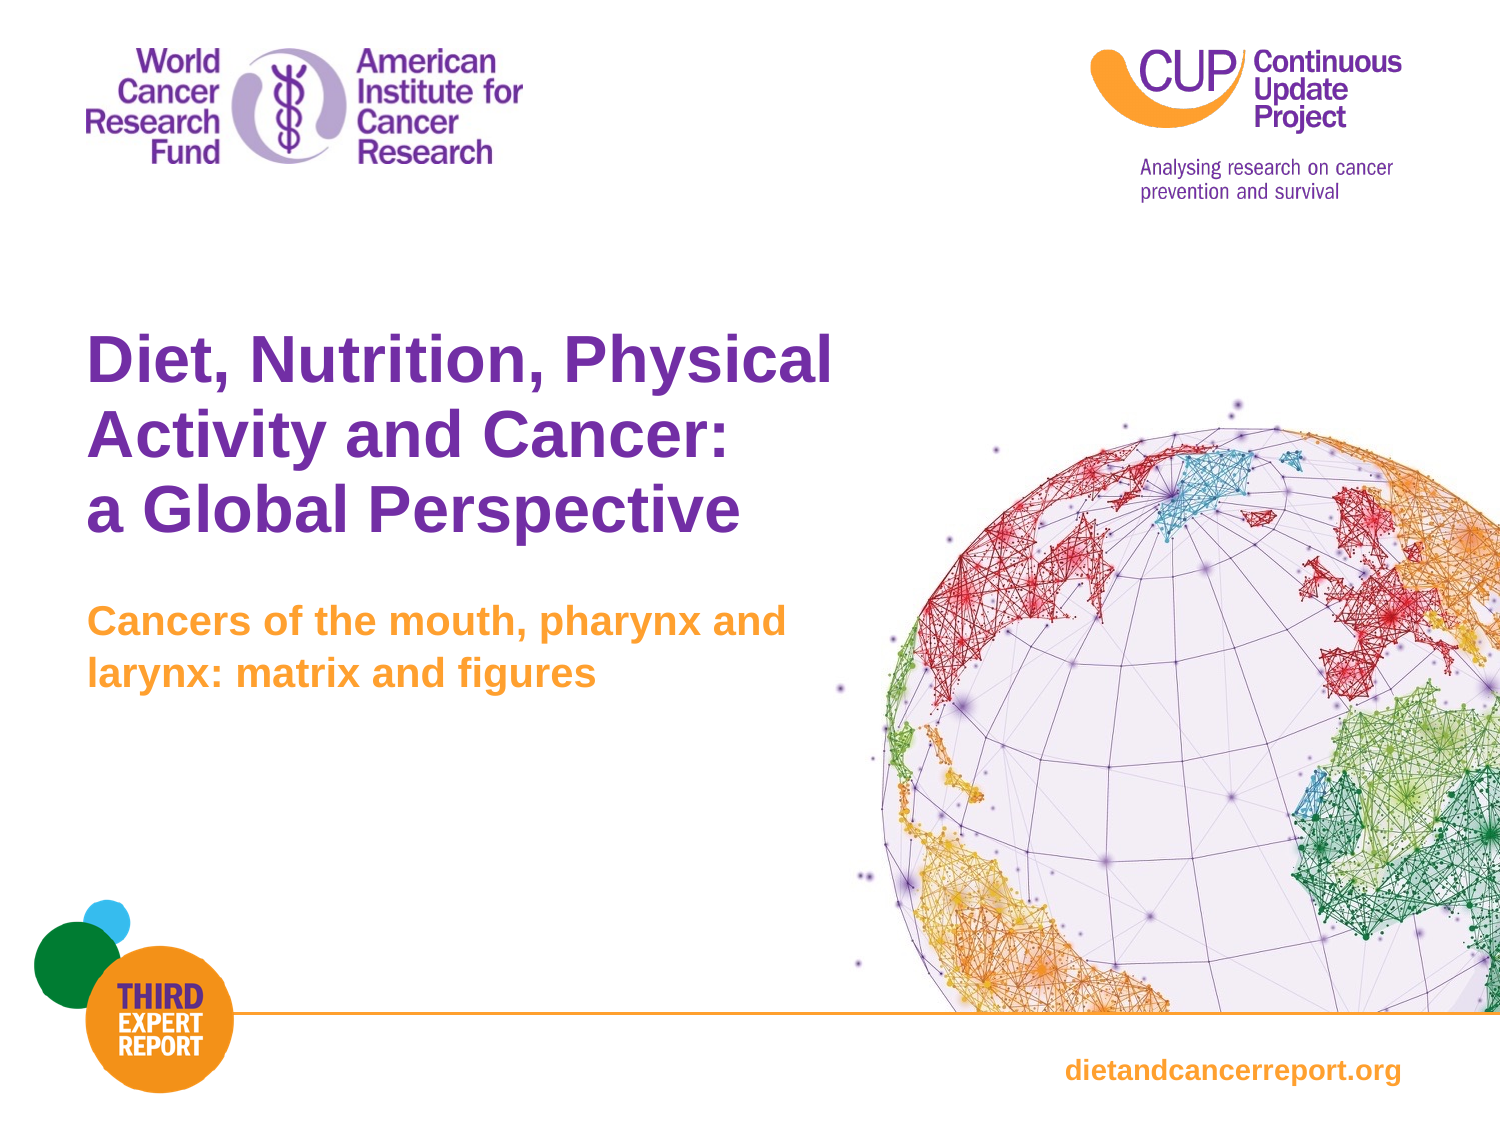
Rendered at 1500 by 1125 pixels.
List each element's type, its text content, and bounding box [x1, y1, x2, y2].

picture [2, 865, 265, 1125]
list Cancers of the mouth, pharynx and larynx: matrix and figures [86, 595, 826, 711]
picture [86, 48, 523, 164]
picture [833, 396, 1500, 1012]
picture [1089, 48, 1403, 203]
